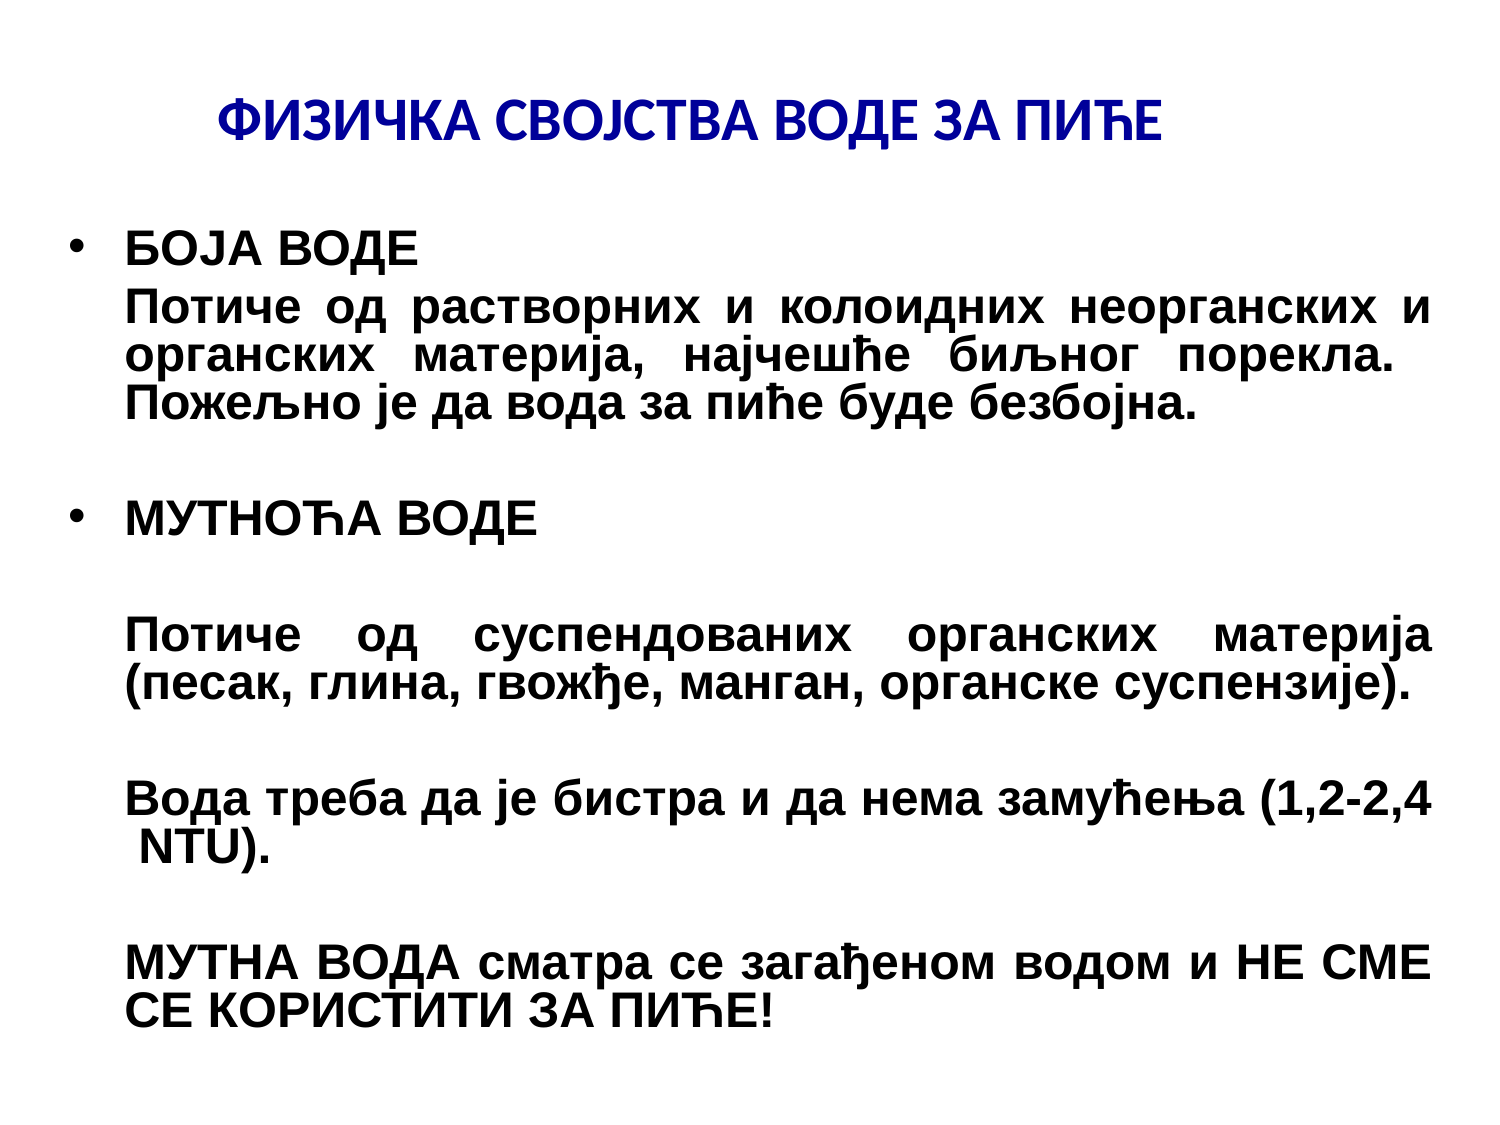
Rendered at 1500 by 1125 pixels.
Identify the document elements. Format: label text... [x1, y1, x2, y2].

list БОЈА ВОДЕ Потиче од растворних и колоидних неорганских и органских материја, најчешће биљног порекла. Пожељно је да вода за пиће буде безбојна. МУТНОЋА ВОДЕ Потиче од суспендованих органских материја (песак, глина, гвожђе, манган, органске суспензије). Вода треба да је бистра и да нема замућења (1,2-2,4 NTU). МУТНА ВОДА сматра се загађеном водом и НЕ СМЕ СЕ КОРИСТИТИ ЗА ПИЋЕ! [52, 219, 1448, 1083]
title ФИЗИЧКА СВОЈСТВА ВОДЕ ЗА ПИЋЕ [52, 70, 1329, 162]
